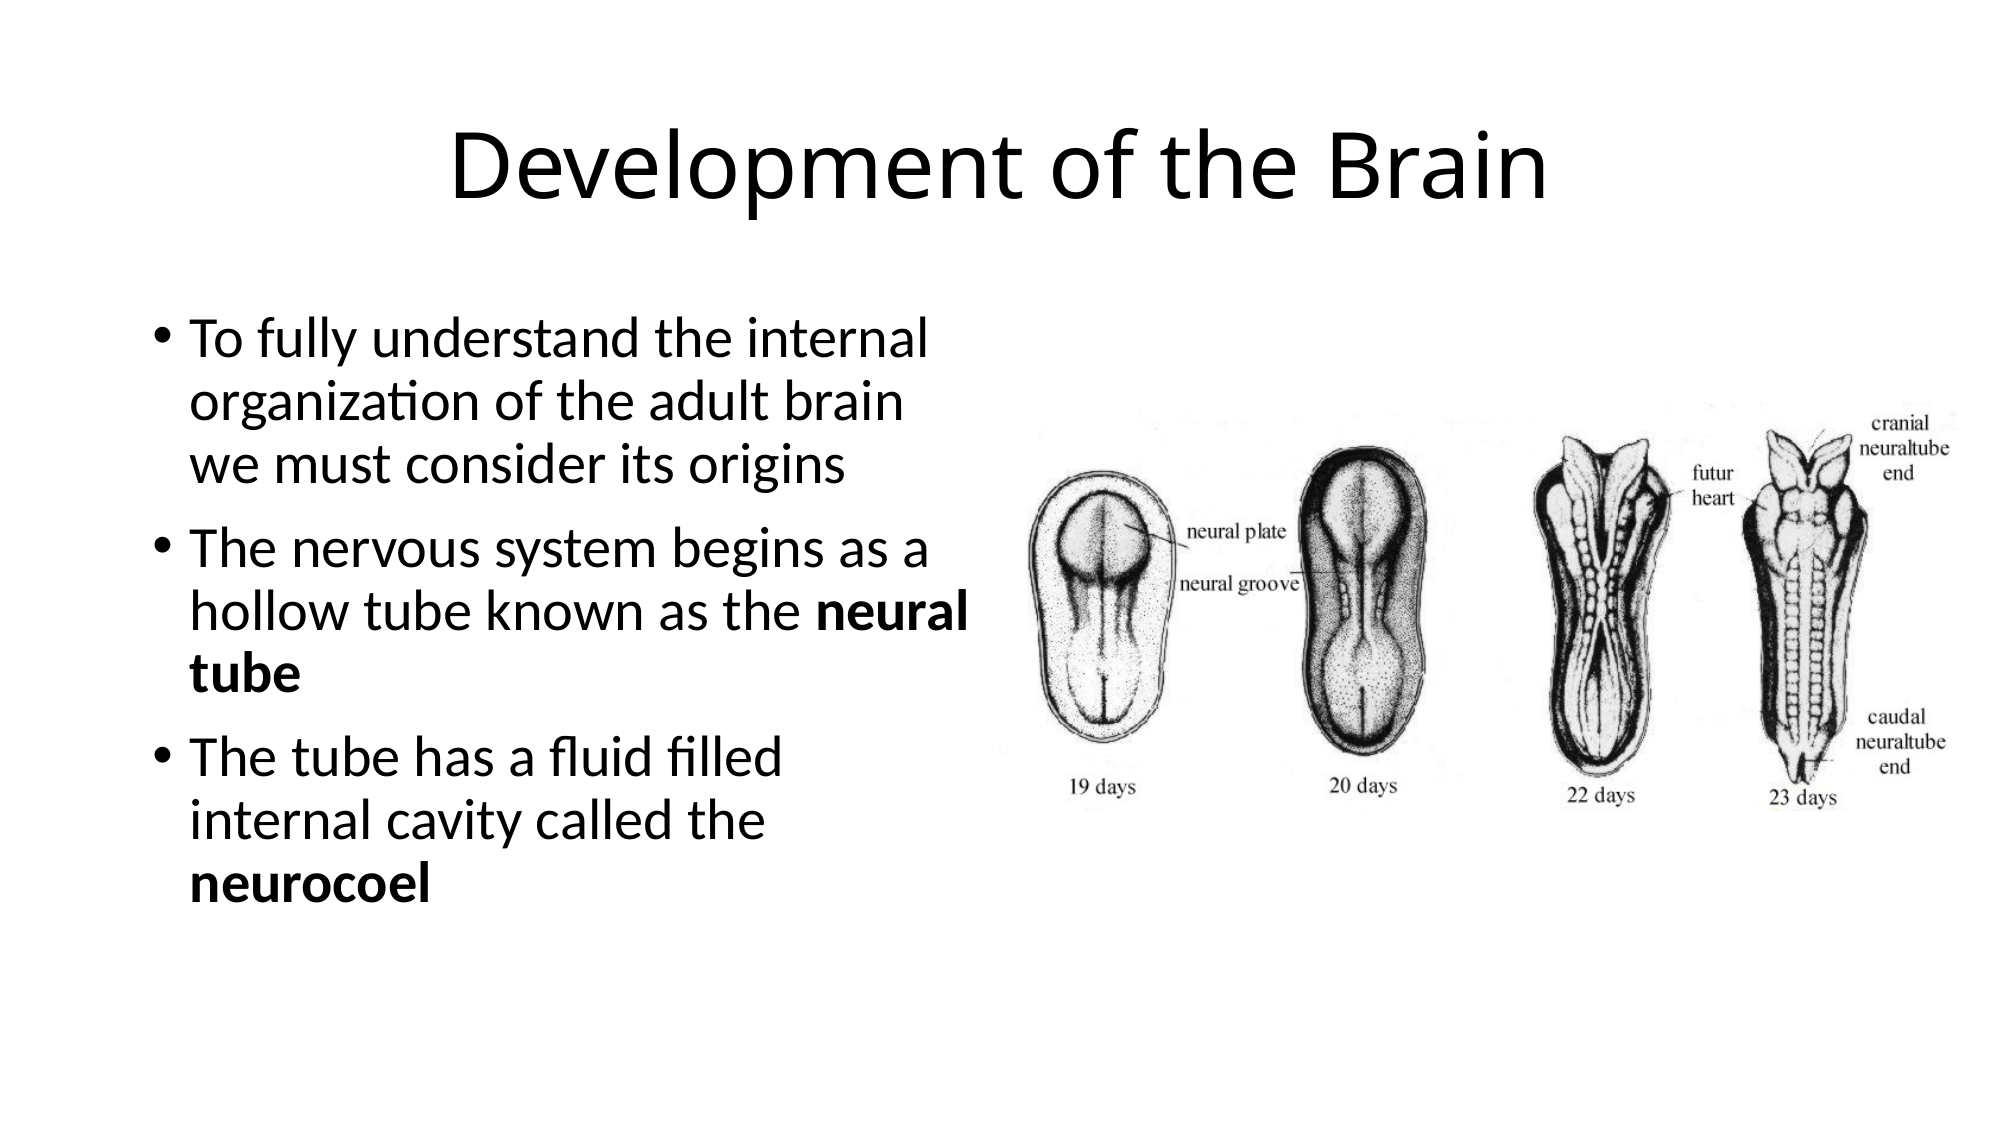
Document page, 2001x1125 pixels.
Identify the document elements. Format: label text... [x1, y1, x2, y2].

list To fully understand the internal organization of the adult brain we must consider its origins The nervous system begins as a hollow tube known as the neural tube The tube has a fluid filled internal cavity called the neurocoel [137, 299, 988, 1014]
picture [999, 402, 1958, 811]
title Development of the Brain [137, 59, 1863, 278]
